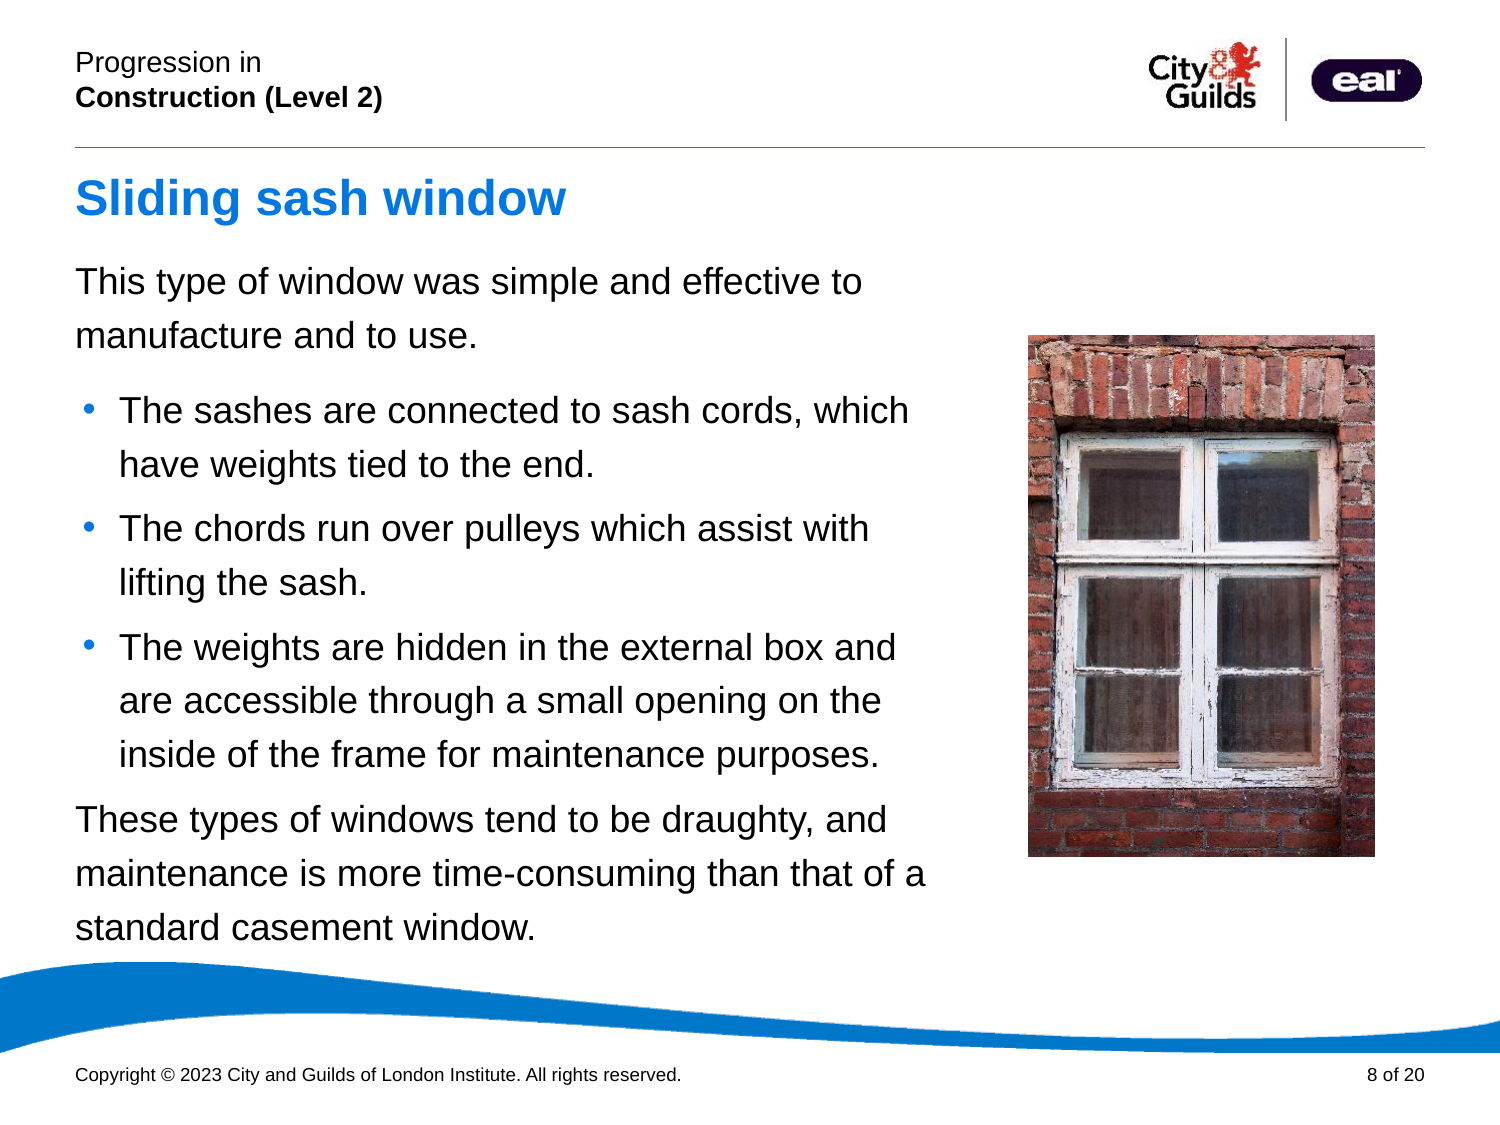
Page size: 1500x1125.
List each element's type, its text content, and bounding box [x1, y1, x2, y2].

picture [1028, 335, 1375, 858]
list This type of window was simple and effective to manufacture and to use. The sashes are connected to sash cords, which have weights tied to the end. The chords run over pulleys which assist with lifting the sash. The weights are hidden in the external box and are accessible through a small opening on the inside of the frame for maintenance purposes. These types of windows tend to be draughty, and maintenance is more time-consuming than that of a standard casement window. [75, 248, 959, 945]
picture [0, 962, 1500, 1053]
picture [1149, 38, 1422, 121]
title Sliding sash window [75, 165, 1425, 229]
